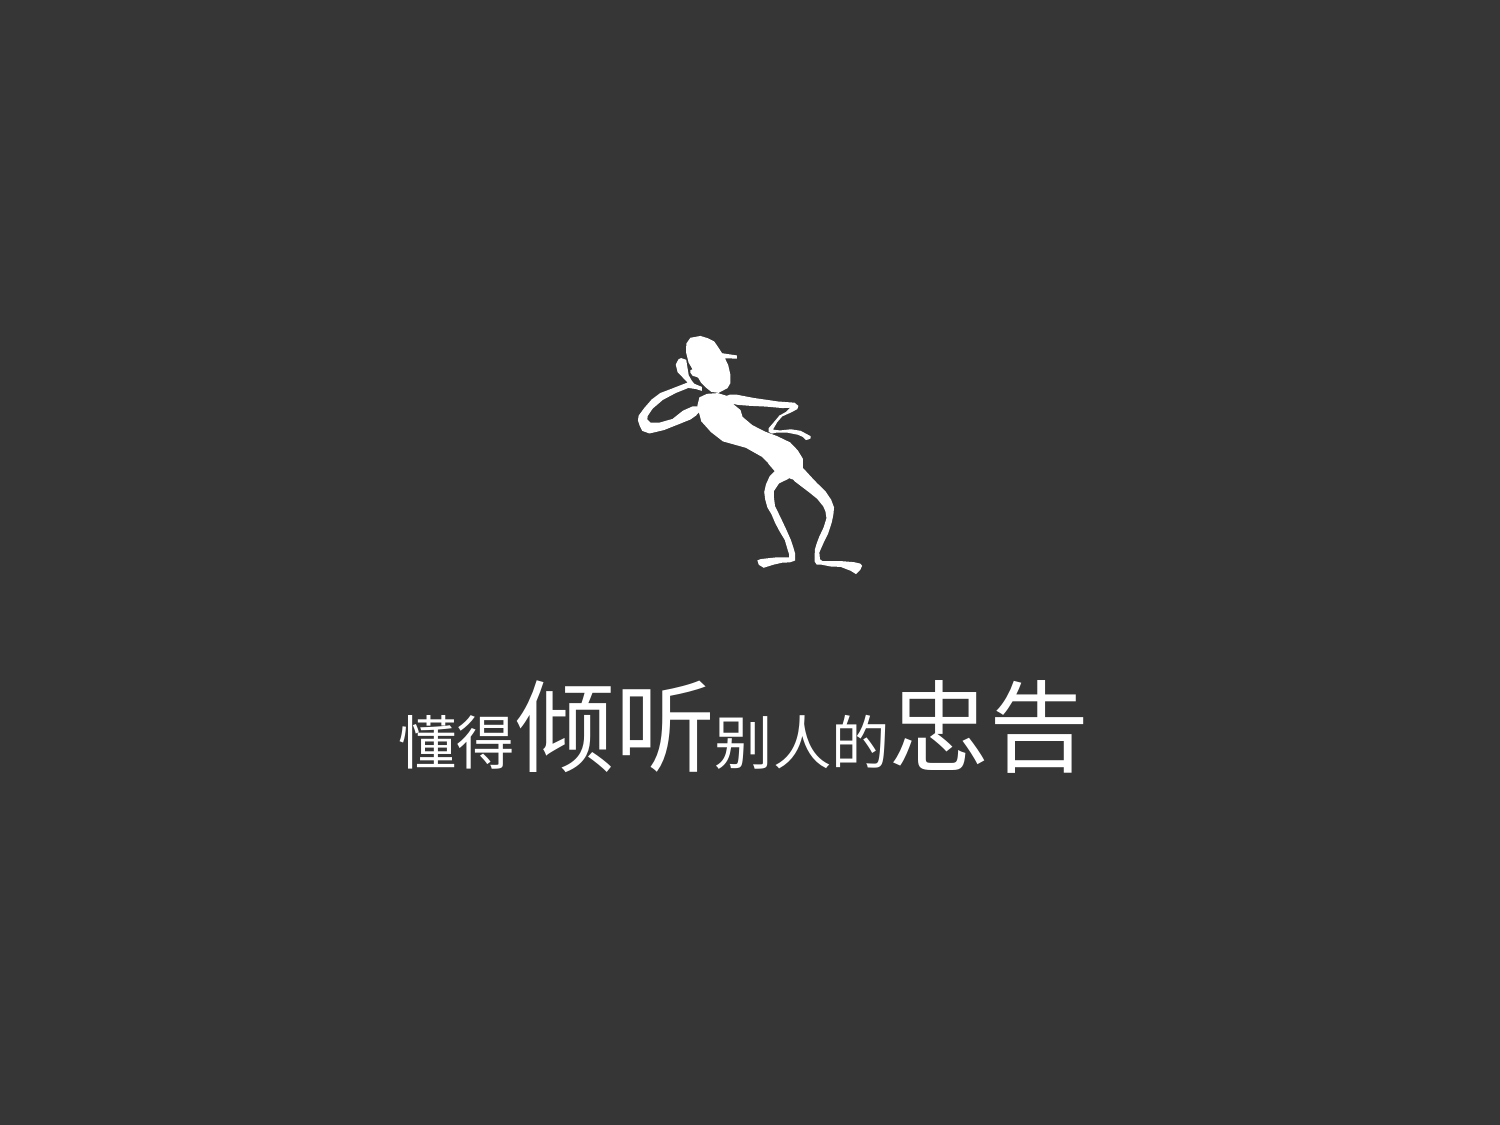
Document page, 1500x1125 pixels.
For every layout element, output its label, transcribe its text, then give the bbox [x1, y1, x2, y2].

picture [637, 335, 863, 575]
text_box 懂得倾听别人的忠告 [383, 657, 1117, 792]
